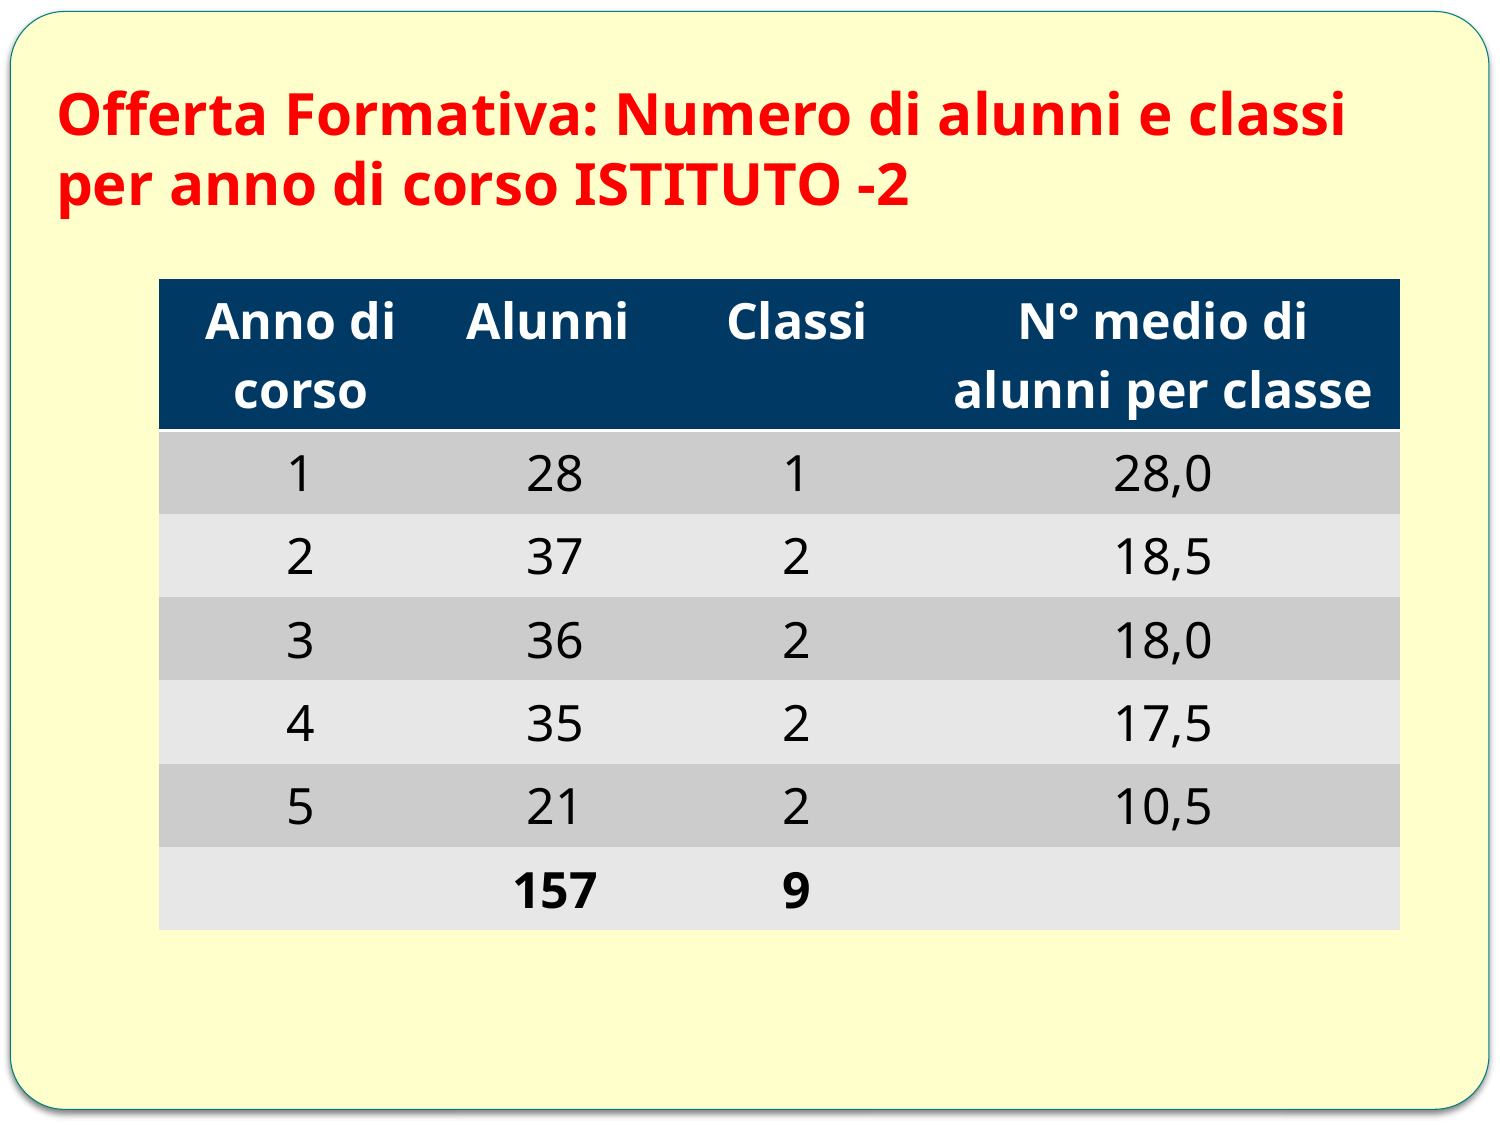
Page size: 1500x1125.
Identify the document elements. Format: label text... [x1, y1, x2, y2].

table_cell 36 [443, 597, 667, 680]
table_cell 35 [443, 680, 667, 764]
table_cell 18,0 [927, 597, 1400, 680]
table_cell 2 [667, 514, 927, 597]
table_cell 37 [443, 514, 667, 597]
table_cell 5 [159, 764, 443, 847]
title Offerta Formativa: Numero di alunni e classi per anno di corso ISTITUTO -2 [40, 44, 1460, 233]
table_cell 4 [159, 680, 443, 764]
table_cell 9 [667, 847, 927, 930]
table_header Alunni [443, 279, 667, 429]
table_cell 18,5 [927, 514, 1400, 597]
table_cell 2 [667, 680, 927, 764]
table_cell 2 [667, 764, 927, 847]
table_cell 2 [667, 597, 927, 680]
table_cell [159, 847, 443, 930]
table_cell 10,5 [927, 764, 1400, 847]
table_cell 28,0 [927, 432, 1400, 514]
table_cell 3 [159, 597, 443, 680]
table_cell 1 [667, 432, 927, 514]
table_header Anno di corso [159, 279, 443, 429]
table_cell 2 [159, 514, 443, 597]
table_cell 157 [443, 847, 667, 930]
table_cell 21 [443, 764, 667, 847]
table_header N° medio di alunni per classe [927, 279, 1400, 429]
table_header Classi [667, 279, 927, 429]
table_cell 17,5 [927, 680, 1400, 764]
table_cell 1 [159, 432, 443, 514]
table_cell [927, 847, 1400, 930]
table_cell 28 [443, 432, 667, 514]
